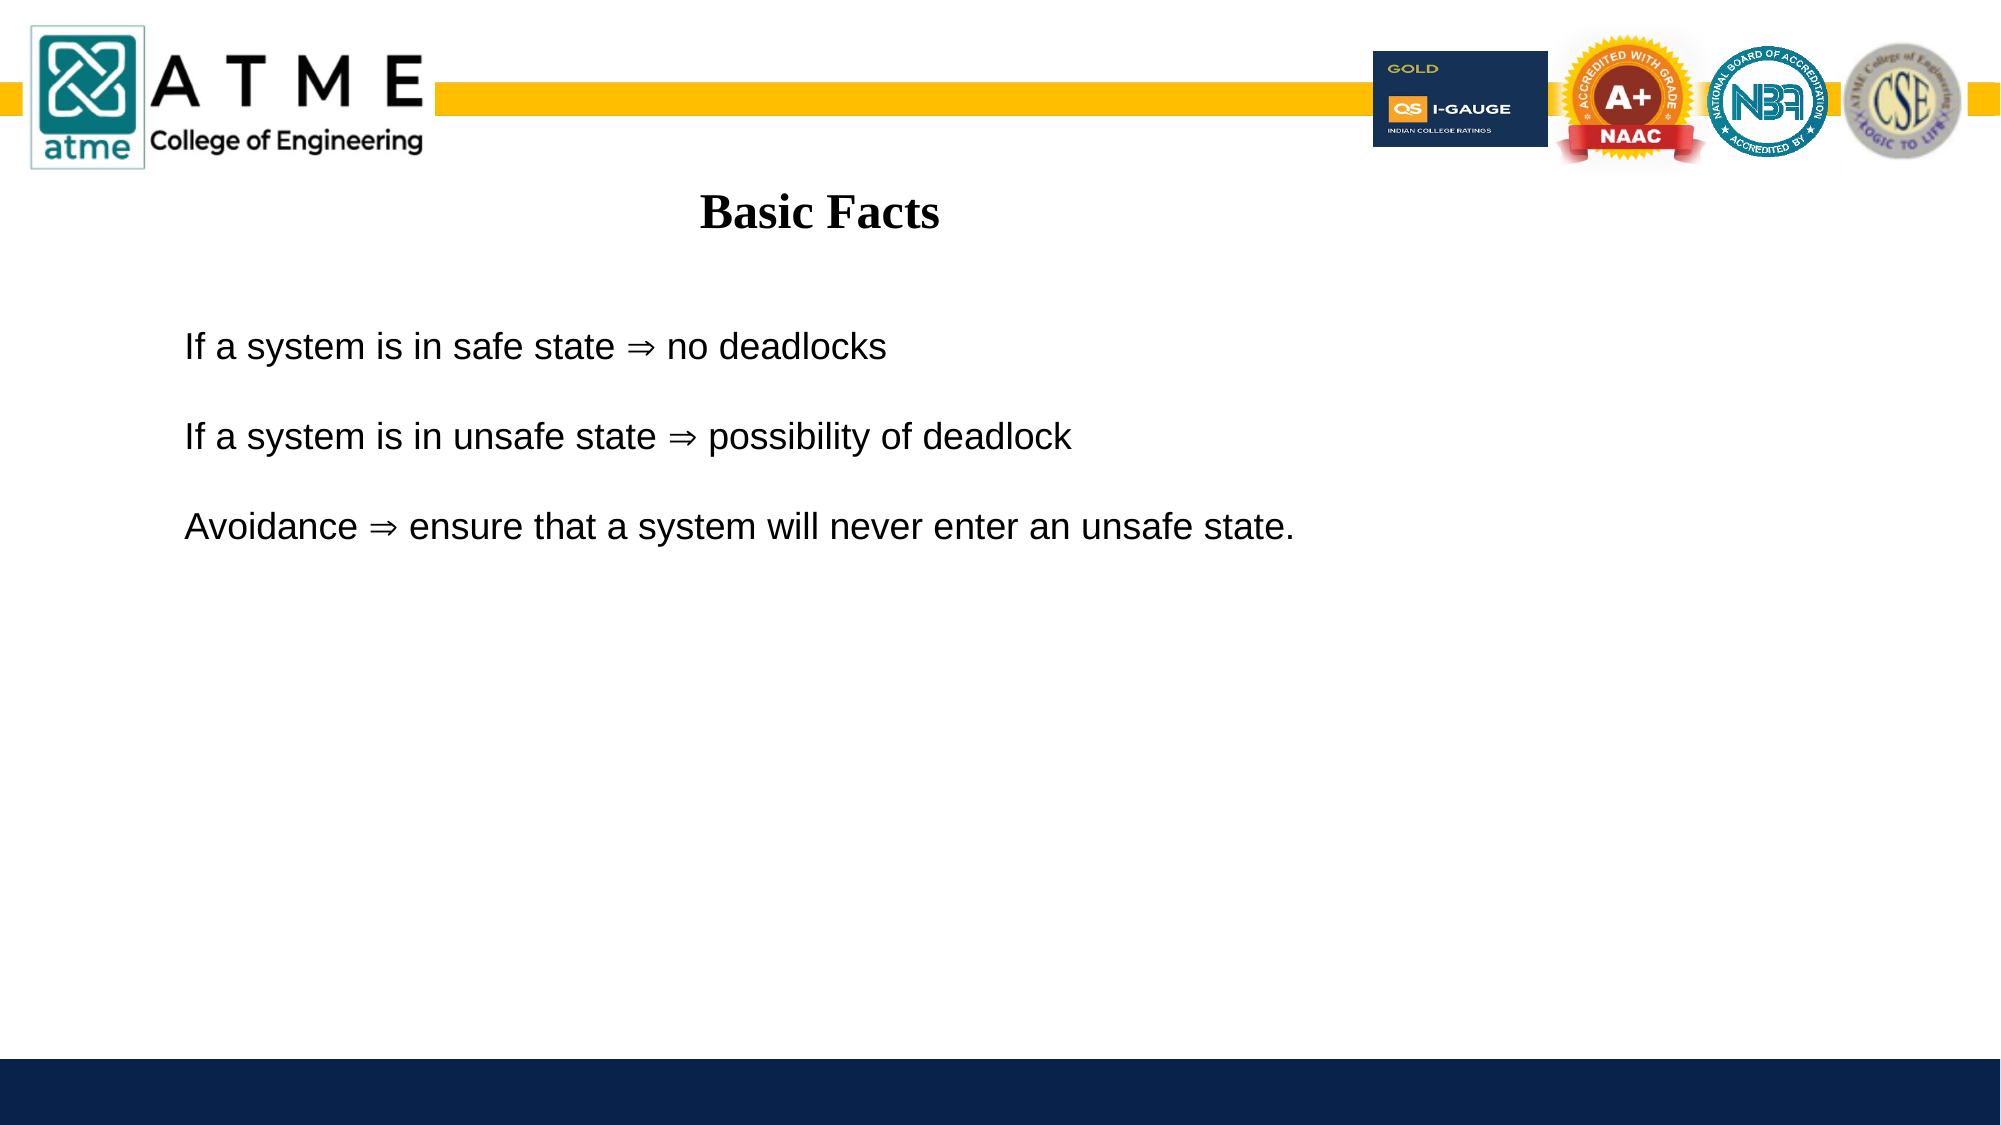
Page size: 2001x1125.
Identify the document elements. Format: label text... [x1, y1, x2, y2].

picture [1840, 26, 1968, 170]
picture [0, 1059, 2001, 1125]
picture [1373, 20, 1828, 170]
picture [22, 15, 435, 178]
title Basic Facts [685, 170, 2000, 266]
list If a system is in safe state  no deadlocks If a system is in unsafe state  possibility of deadlock Avoidance  ensure that a system will never enter an unsafe state. [169, 314, 1425, 1039]
